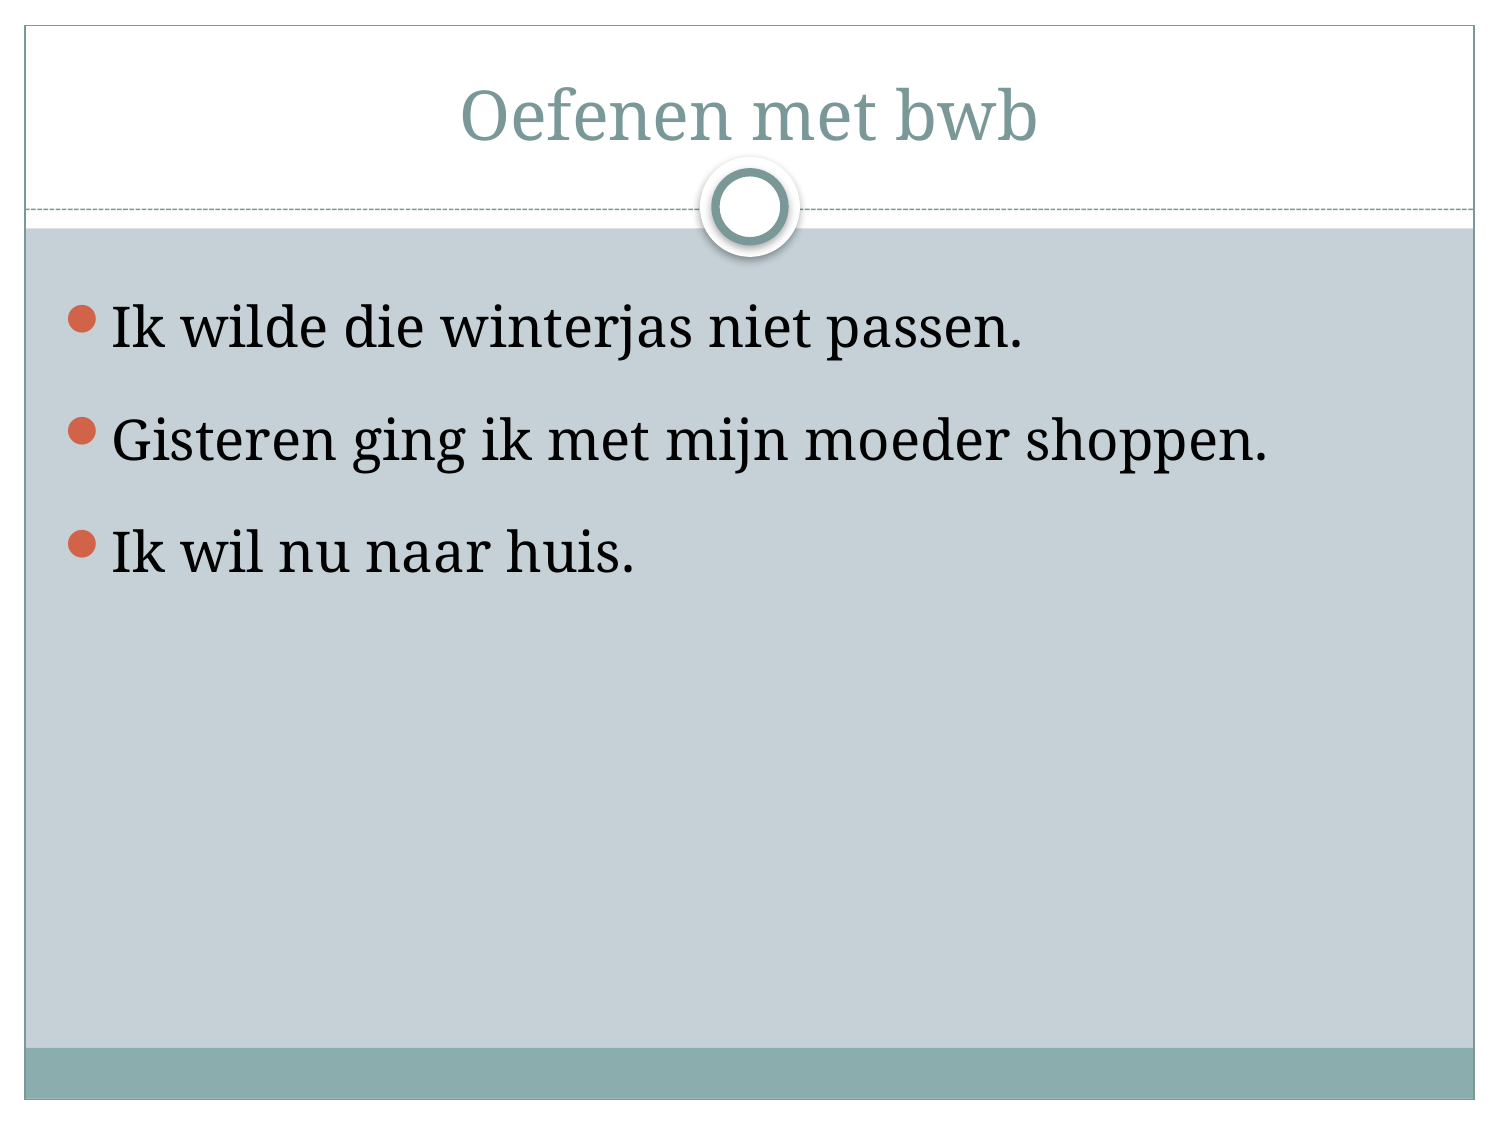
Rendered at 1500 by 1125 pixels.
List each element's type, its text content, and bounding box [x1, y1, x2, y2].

list Ik wilde die winterjas niet passen. Gisteren ging ik met mijn moeder shoppen. Ik wil nu naar huis. [49, 250, 1445, 1001]
title Oefenen met bwb [49, 37, 1450, 162]
